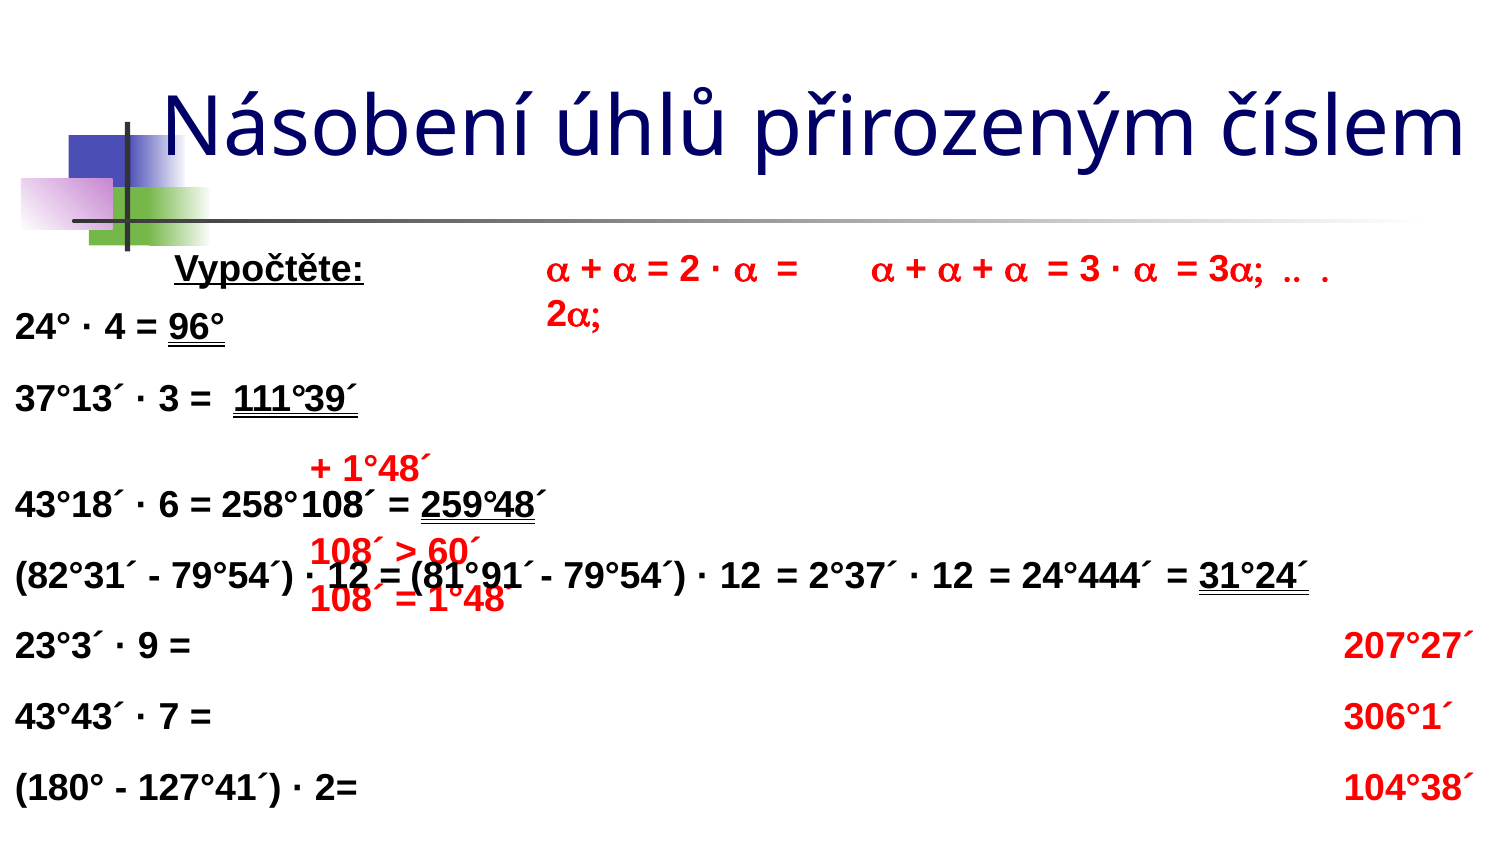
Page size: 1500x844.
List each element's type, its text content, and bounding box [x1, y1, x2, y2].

text_box 207°27´ [1328, 613, 1491, 674]
text_box 108´ [286, 472, 408, 533]
text_box 111° [218, 366, 336, 426]
text_box = 31°24´ [1211, 543, 1365, 603]
text_box 37°13´ · 3 = [0, 366, 218, 426]
text_box = 24°444´ [974, 543, 1211, 603]
text_box 23°3´ · 9 = [0, 614, 328, 674]
text_box (81° [395, 543, 466, 603]
text_box 24° · 4 = [0, 295, 153, 355]
text_box 258° [206, 472, 286, 533]
text_box 48´ [478, 472, 563, 533]
text_box 91´ [466, 543, 525, 603]
text_box - 79°54´) · 12 [525, 543, 761, 603]
text_box a + a + a = 3 · a = 3a; .. . [856, 236, 1485, 296]
text_box 43°18´ · 6 = [0, 472, 206, 533]
text_box 108´ > 60´ [295, 533, 514, 543]
text_box (180° - 127°41´) · 2= [0, 755, 569, 816]
text_box = 259° [408, 472, 478, 533]
text_box 108´ = 1°48´ [295, 603, 588, 627]
text_box a + a = 2 · a = 2a; [531, 236, 876, 341]
text_box 306°1´ [1328, 684, 1500, 745]
title Násobení úhlů přirozeným číslem [129, 55, 1500, 189]
text_box = 2°37´ · 12 [761, 543, 974, 603]
text_box 39´ [336, 366, 390, 426]
text_box Vypočtěte: [159, 236, 531, 296]
text_box (82°31´ - 79°54´) · 12 = [0, 543, 395, 603]
text_box 104°38´ [1328, 755, 1491, 816]
text_box 96° [153, 295, 258, 355]
text_box 43°43´ · 7 = [0, 684, 328, 745]
text_box + 1°48´ [295, 436, 470, 497]
